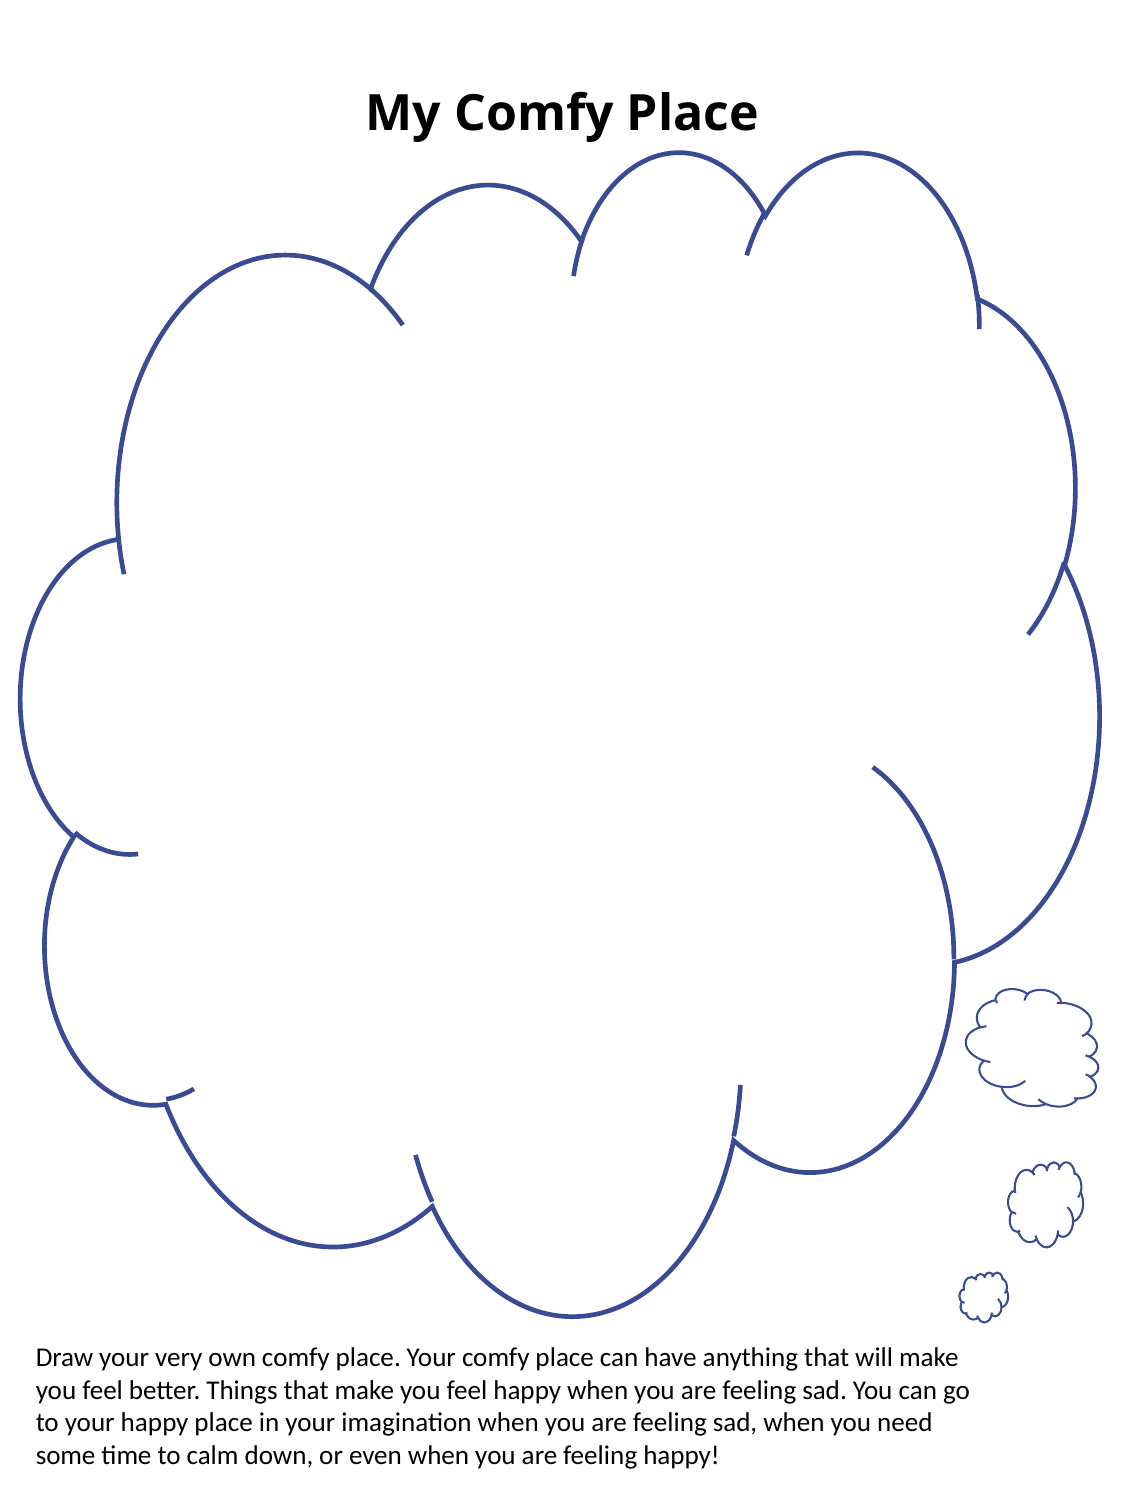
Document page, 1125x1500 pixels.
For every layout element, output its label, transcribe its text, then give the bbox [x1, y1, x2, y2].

title My Comfy Place [77, 79, 1048, 149]
text_box [958, 1271, 1010, 1324]
text_box [19, 151, 1101, 1318]
text_box [964, 988, 1100, 1108]
text_box Draw your very own comfy place. Your comfy place can have anything that will make you feel better. Things that make you feel happy when you are feeling sad. You can go to your happy place in your imagination when you are feeling sad, when you need some time to calm down, or even when you are feeling happy! [21, 1332, 1011, 1477]
text_box [1006, 1161, 1085, 1249]
